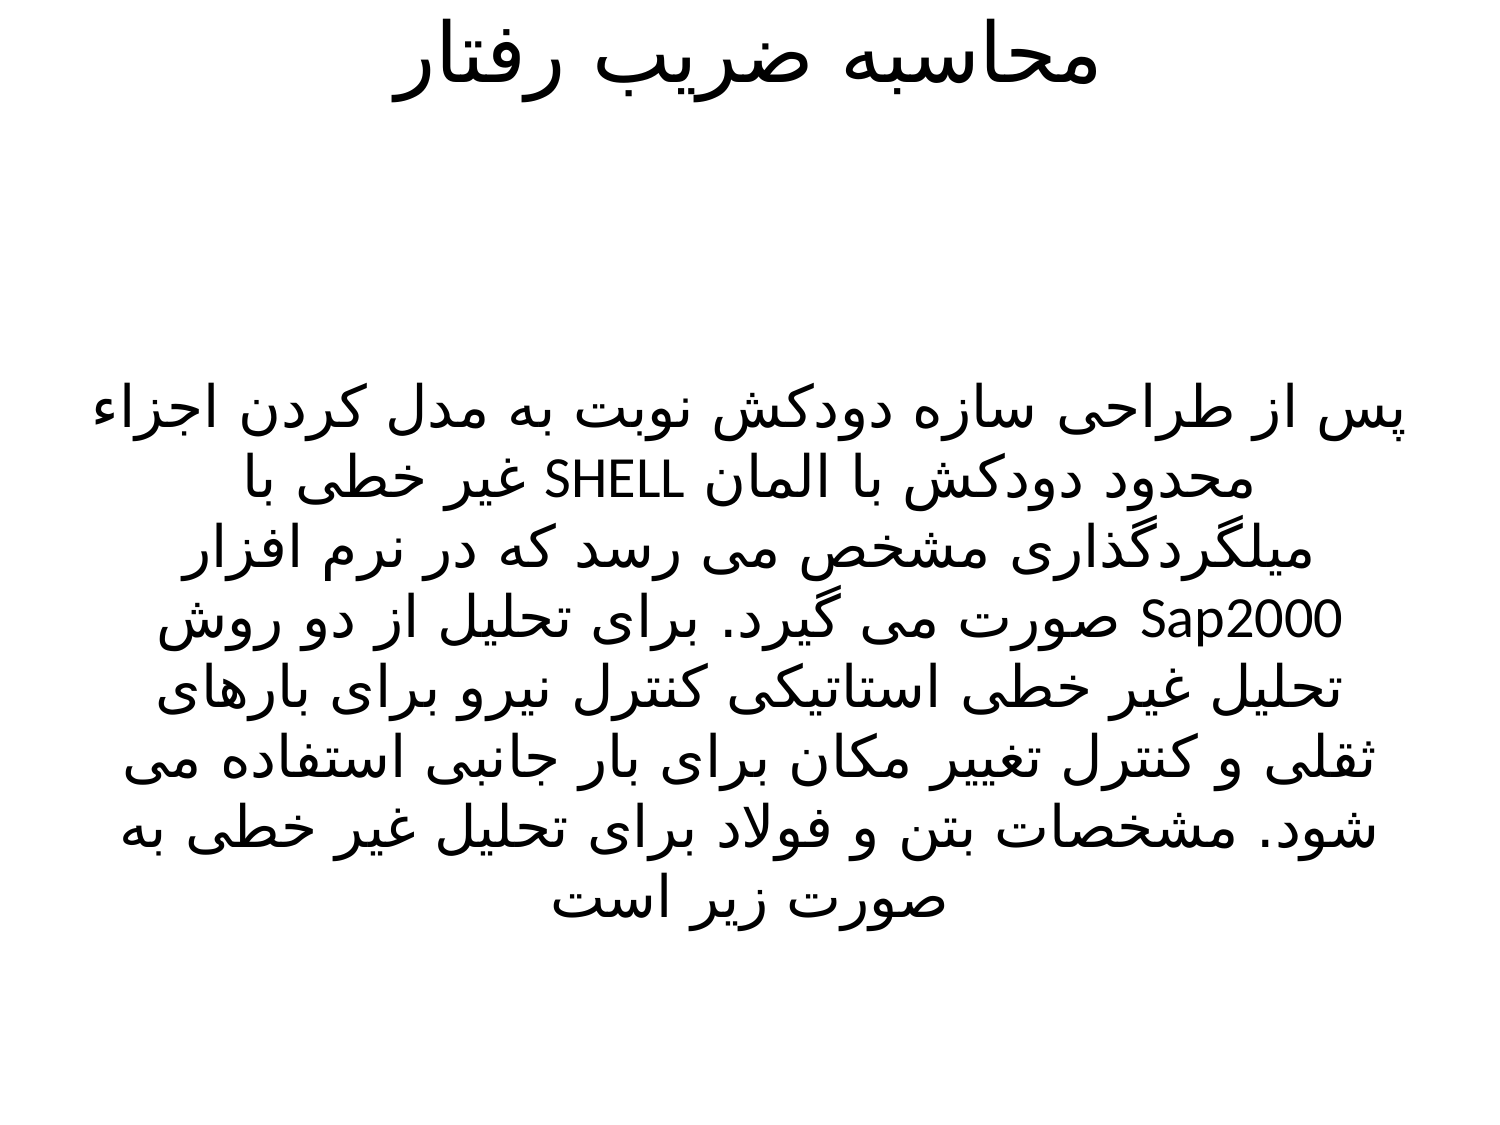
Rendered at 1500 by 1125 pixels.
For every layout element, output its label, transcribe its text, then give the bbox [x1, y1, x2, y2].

title محاسبه ضریب رفتار پس از طراحی سازه دودکش نوبت به مدل کردن اجزاء محدود دودکش با المان SHELL غیر خطی با میلگردگذاری مشخص می رسد که در نرم افزار Sap2000 صورت می گیرد. برای تحلیل از دو روش تحلیل غیر خطی استاتیکی کنترل نیرو برای بارهای ثقلی و کنترل تغییر مکان برای بار جانبی استفاده می شود. مشخصات بتن و فولاد برای تحلیل غیر خطی به صورت زیر است [75, 45, 1425, 1024]
